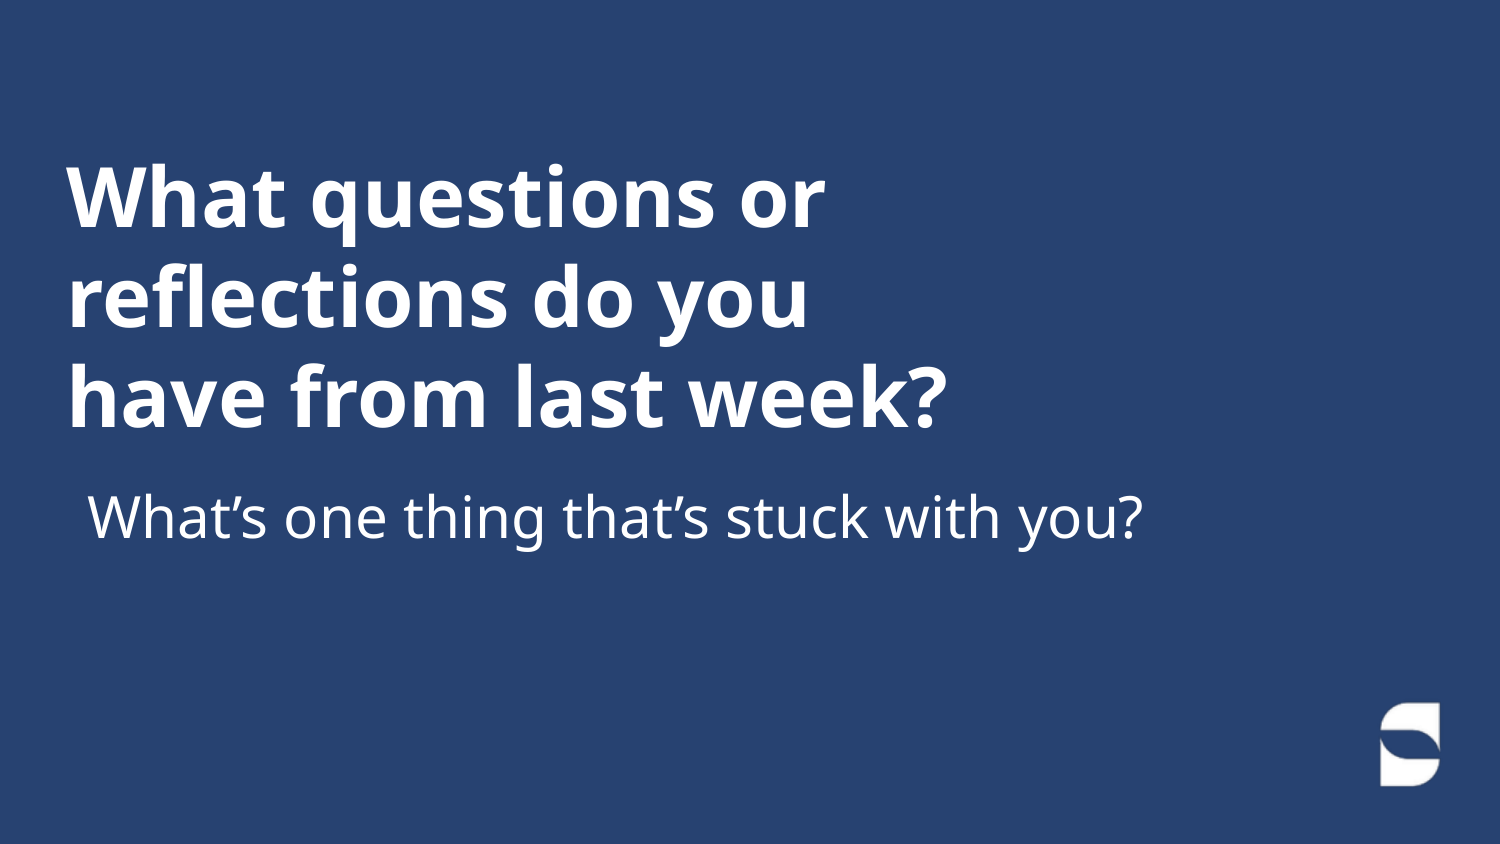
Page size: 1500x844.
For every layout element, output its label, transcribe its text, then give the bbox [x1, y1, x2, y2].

title What questions or reflections do you have from last week? [51, 122, 1018, 459]
subtitle What’s one thing that’s stuck with you? [51, 464, 1449, 722]
picture [1363, 685, 1458, 804]
